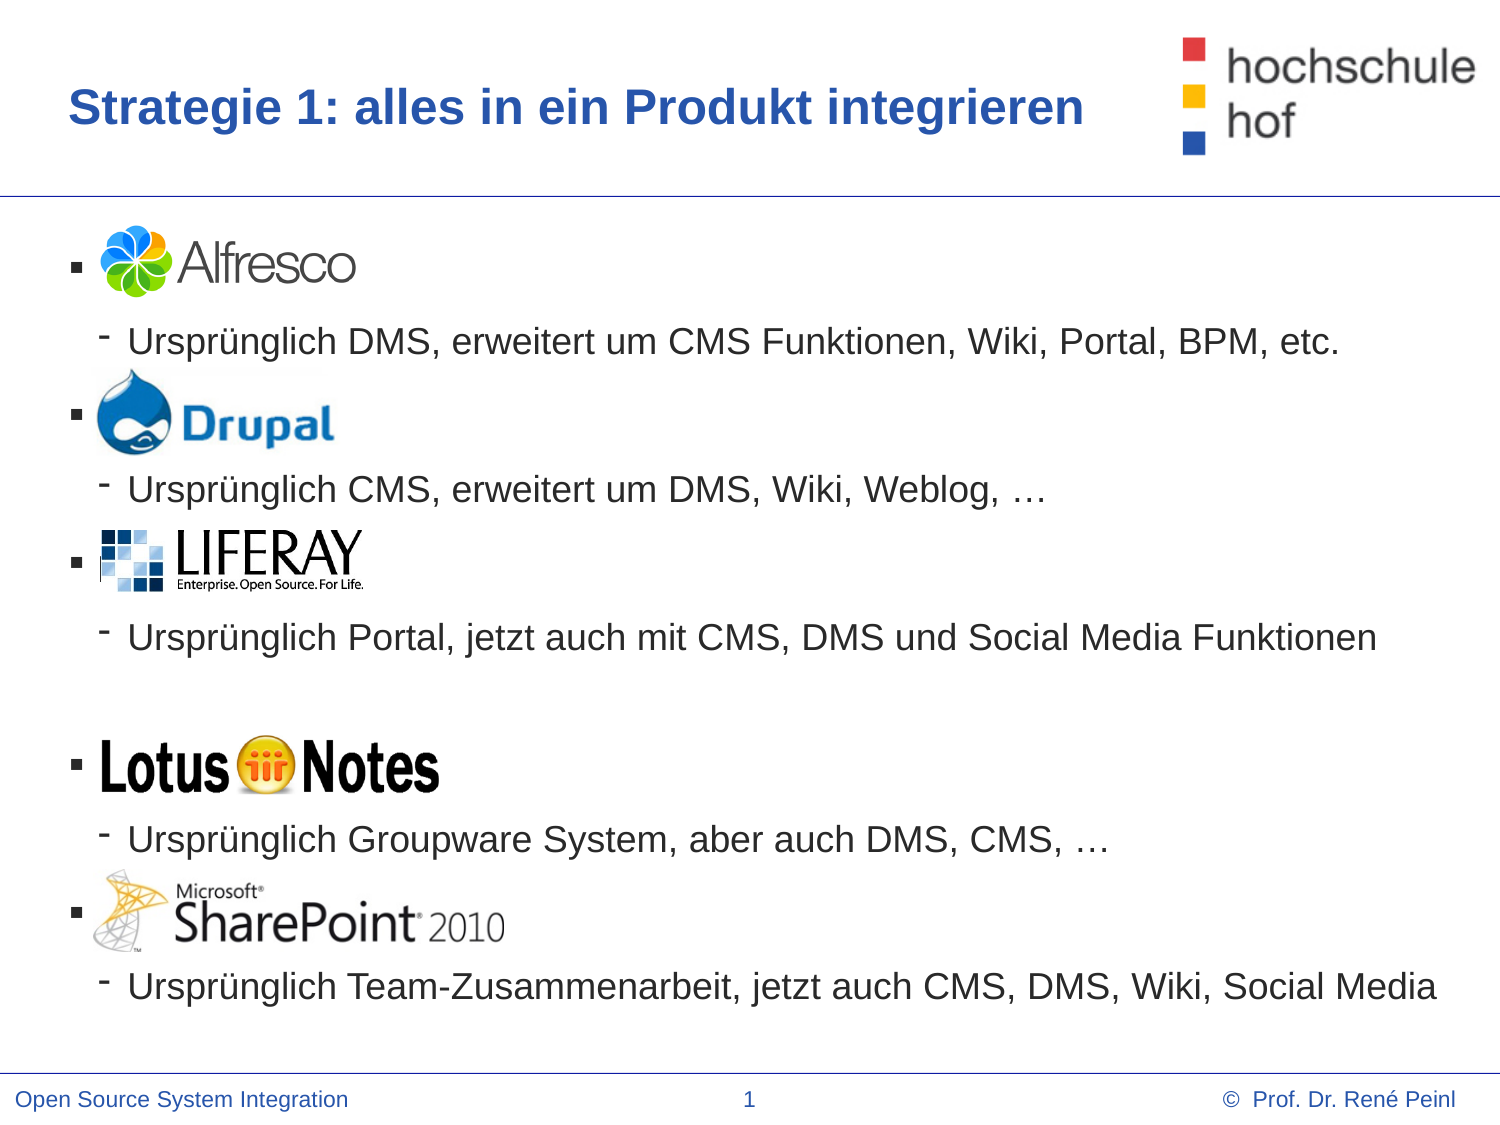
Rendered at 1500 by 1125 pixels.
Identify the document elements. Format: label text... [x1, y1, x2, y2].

picture [97, 223, 361, 300]
picture [91, 367, 349, 457]
picture [101, 530, 363, 592]
picture [93, 869, 505, 952]
title Strategie 1: alles in ein Produkt integrieren [52, 42, 1139, 167]
picture [99, 734, 444, 795]
picture [1182, 0, 1500, 167]
list Alfresco Ursprünglich DMS, erweitert um CMS Funktionen, Wiki, Portal, BPM, etc. Drupal Ursprünglich CMS, erweitert um DMS, Wiki, Weblog, … Liferay Ursprünglich Portal, jetzt auch mit CMS, DMS und Social Media Funktionen IBM Lotus Notes Ursprünglich Groupware System, aber auch DMS, CMS, … Microsoft SharePoint Ursprünglich Team-Zusammenarbeit, jetzt auch CMS, DMS, Wiki, Social Media [52, 219, 1471, 1036]
